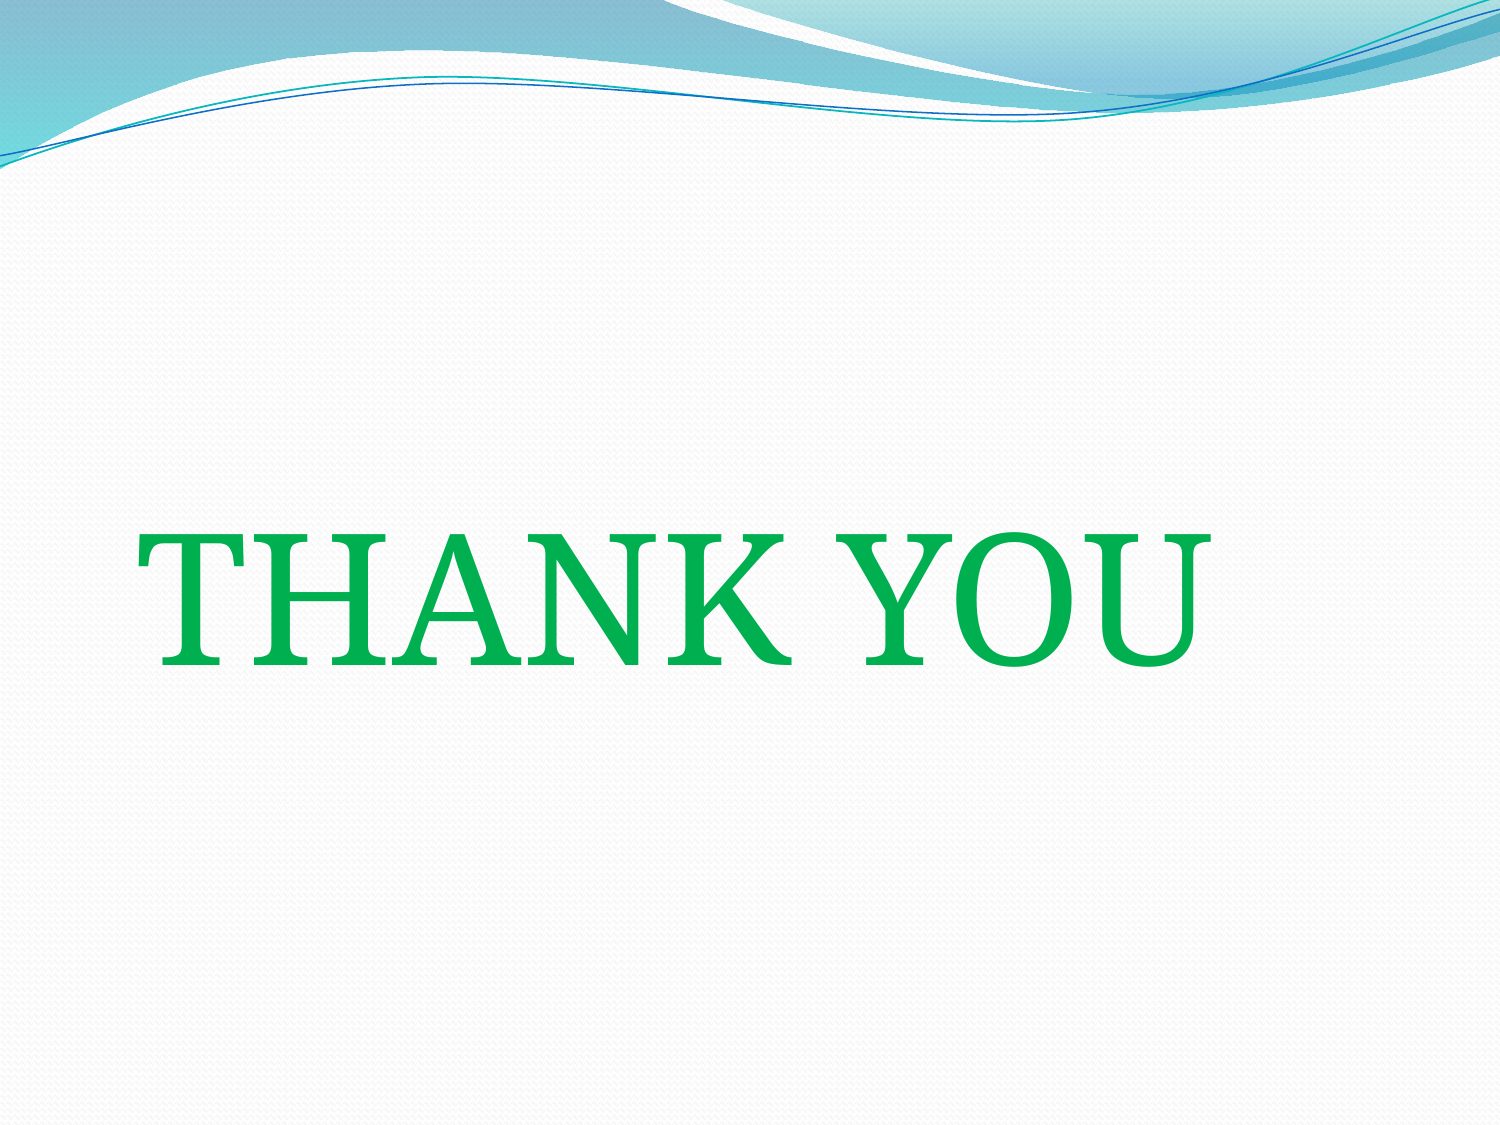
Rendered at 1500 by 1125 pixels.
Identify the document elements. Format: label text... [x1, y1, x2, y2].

list THANK YOU [0, 474, 1350, 763]
